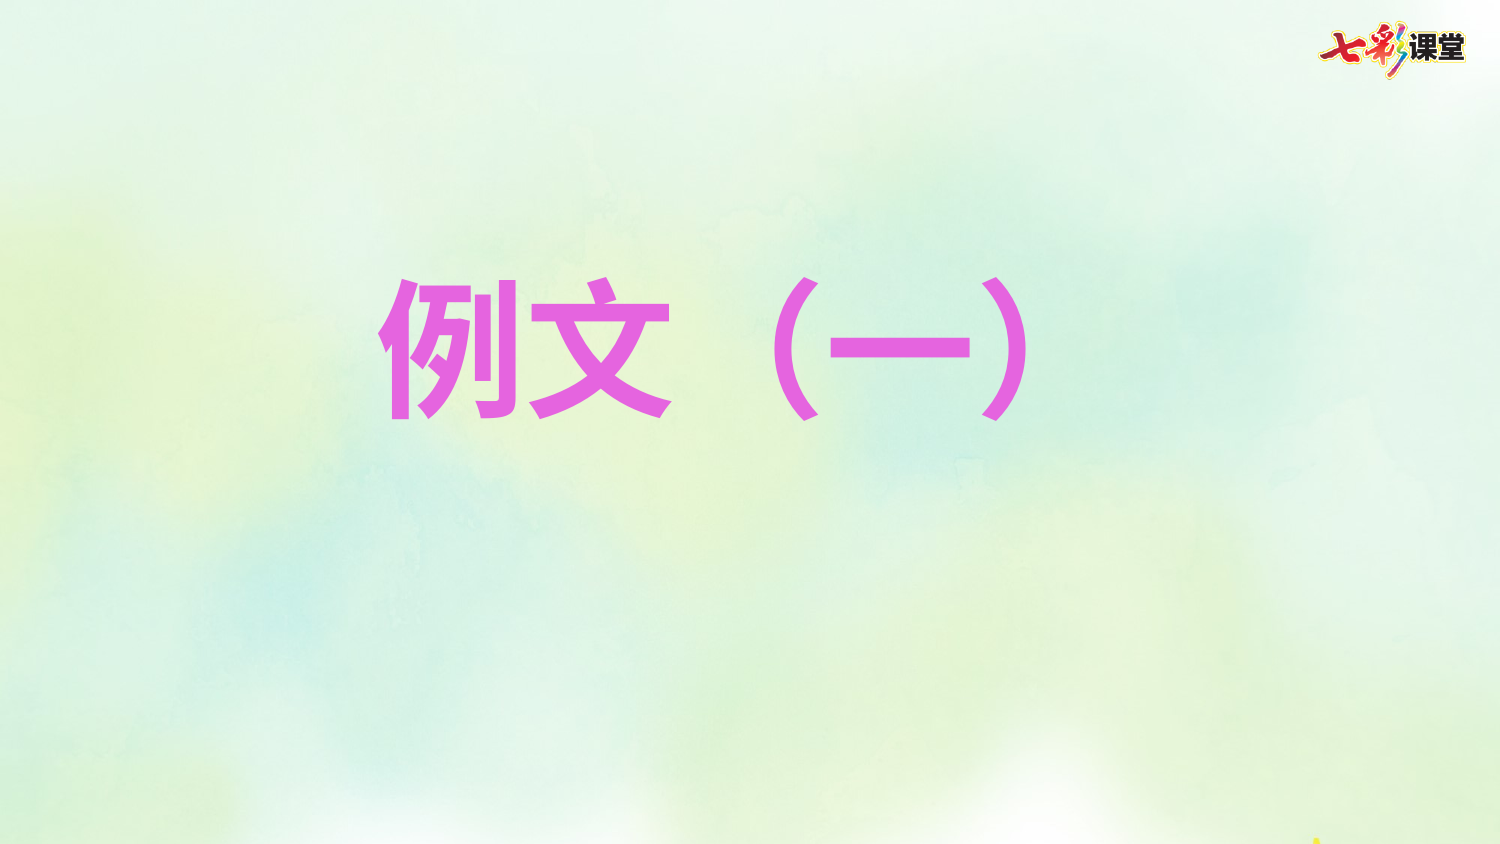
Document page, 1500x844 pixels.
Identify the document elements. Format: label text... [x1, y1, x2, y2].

text_box 例文（一） [279, 248, 1221, 444]
picture [0, 0, 1500, 844]
